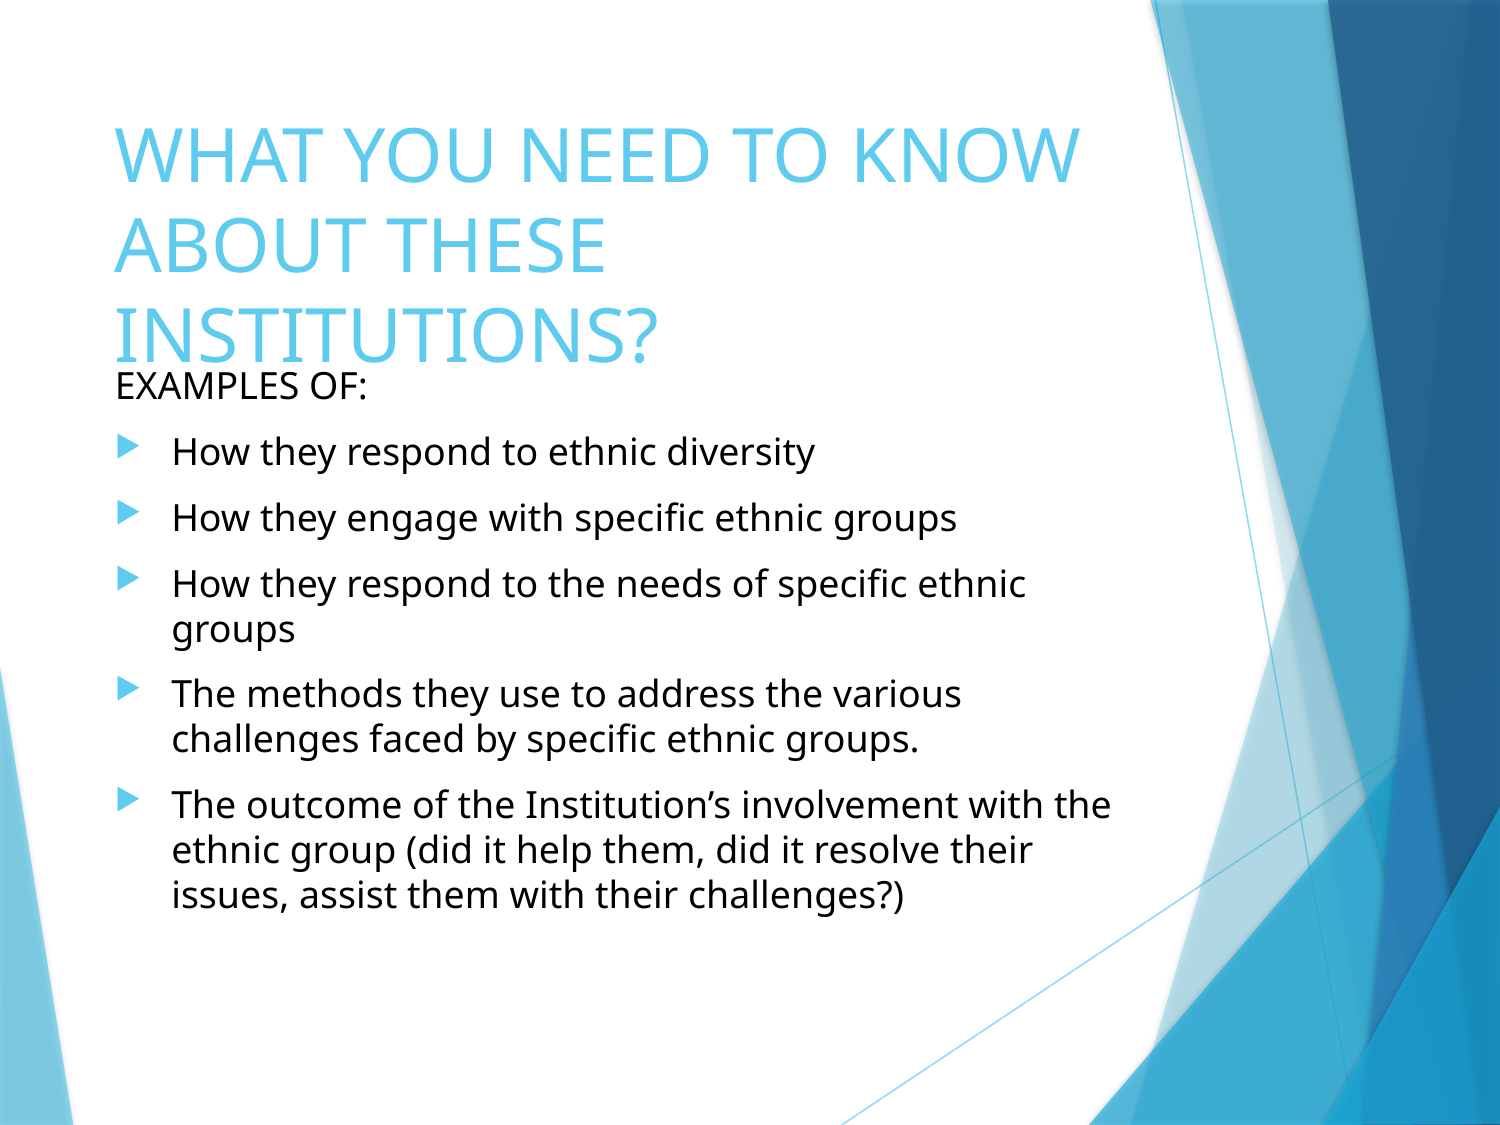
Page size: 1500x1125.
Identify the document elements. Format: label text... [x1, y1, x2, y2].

title WHAT YOU NEED TO KNOW ABOUT THESE INSTITUTIONS? [99, 99, 1142, 317]
list EXAMPLES OF: How they respond to ethnic diversity How they engage with specific ethnic groups How they respond to the needs of specific ethnic groups The methods they use to address the various challenges faced by specific ethnic groups. The outcome of the Institution’s involvement with the ethnic group (did it help them, did it resolve their issues, assist them with their challenges?) [99, 354, 1142, 992]
